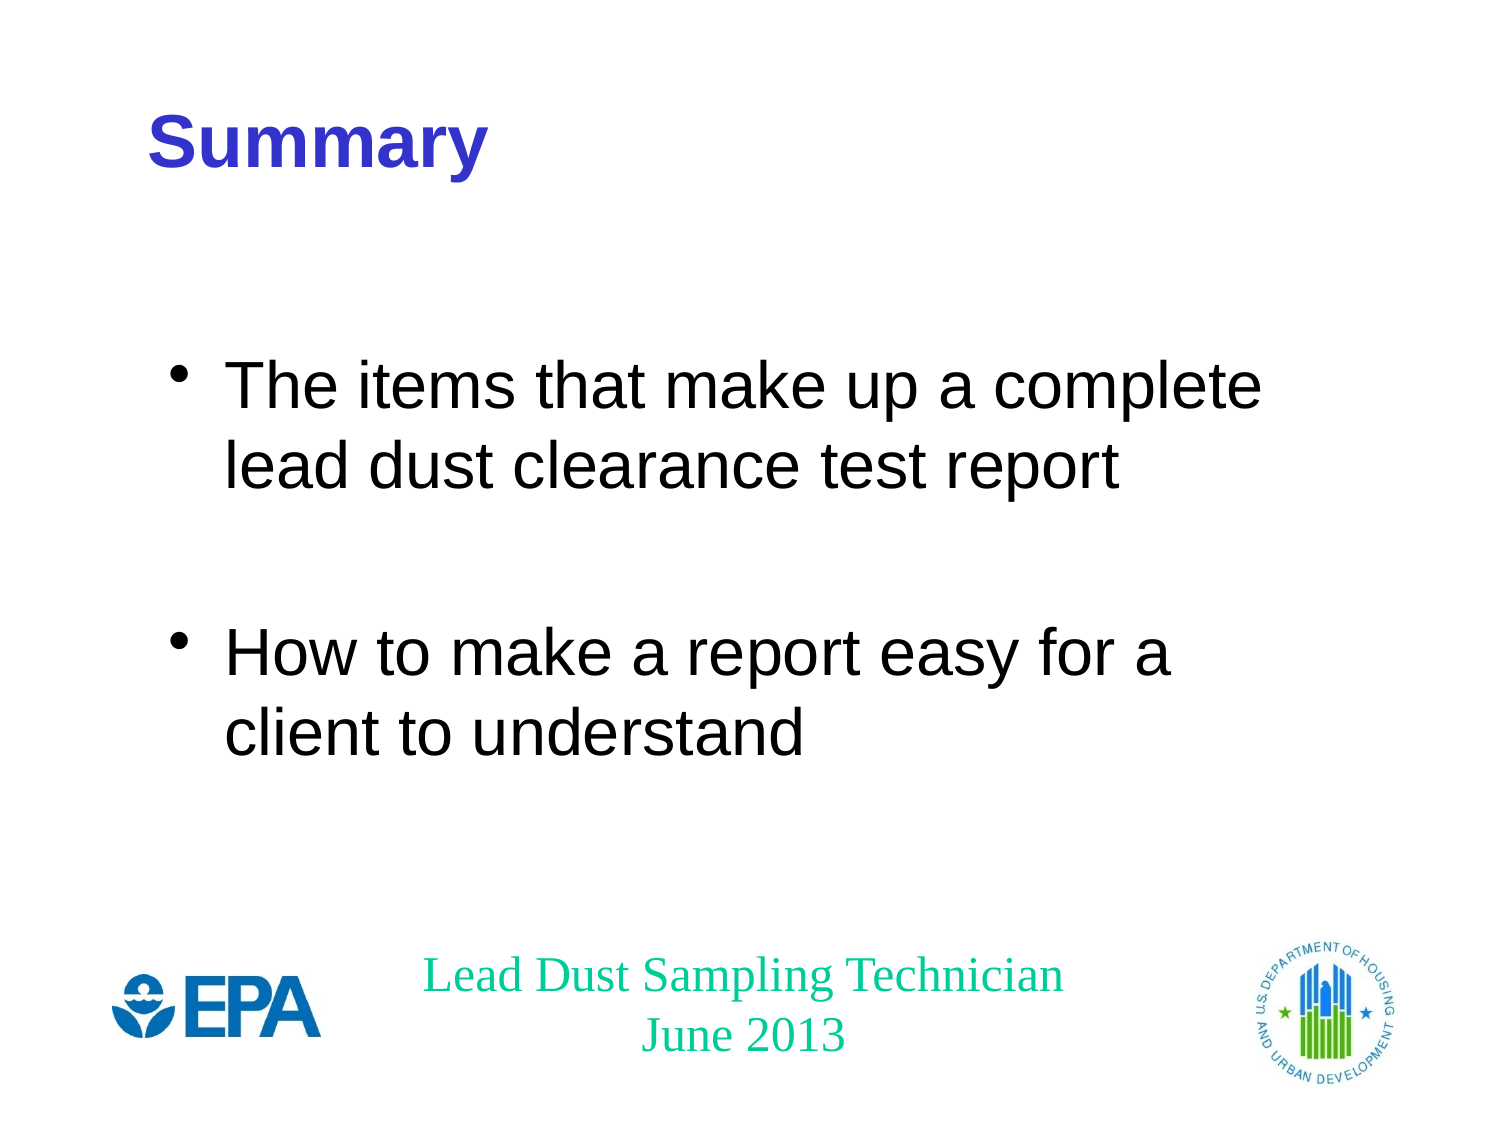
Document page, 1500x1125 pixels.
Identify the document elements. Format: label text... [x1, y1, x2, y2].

picture [1250, 937, 1400, 1088]
picture [112, 974, 321, 1038]
title Summary [132, 44, 1283, 232]
list The items that make up a complete lead dust clearance test report How to make a report easy for a client to understand [153, 334, 1341, 788]
